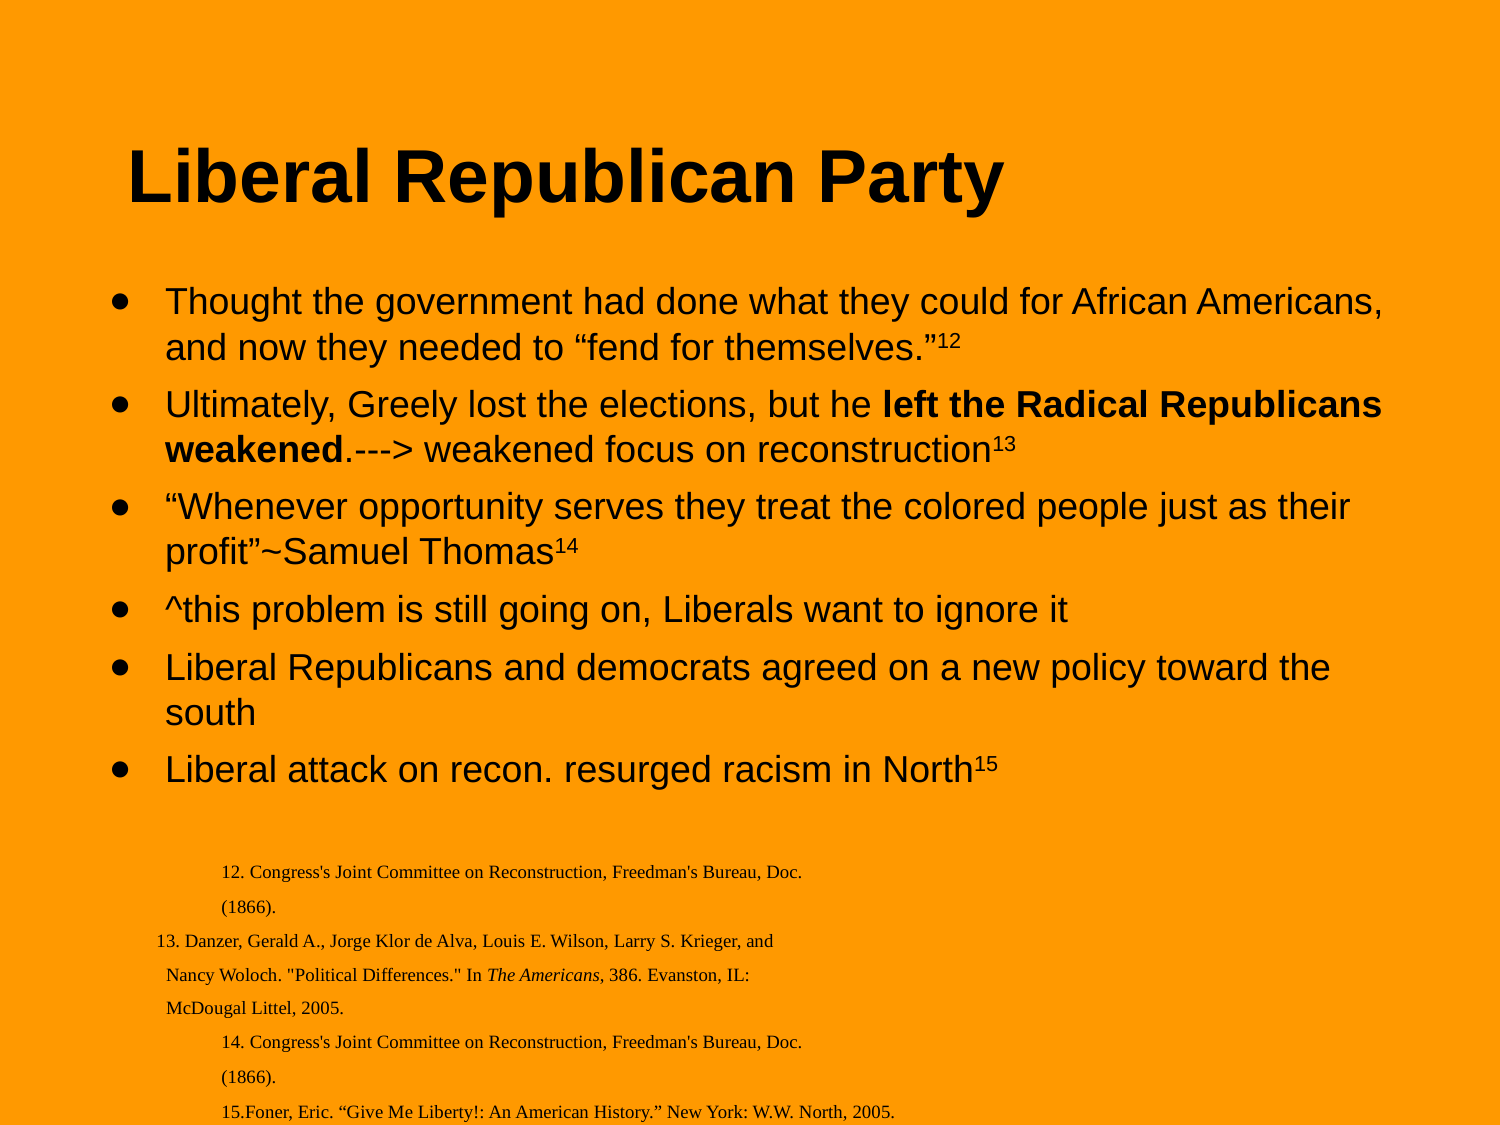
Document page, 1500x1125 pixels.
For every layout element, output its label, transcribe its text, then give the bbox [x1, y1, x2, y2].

title Liberal Republican Party [75, 45, 1425, 233]
list Thought the government had done what they could for African Americans, and now they needed to “fend for themselves.”12 Ultimately, Greely lost the elections, but he left the Radical Republicans weakened.---> weakened focus on reconstruction13 “Whenever opportunity serves they treat the colored people just as their profit”~Samuel Thomas14 ^this problem is still going on, Liberals want to ignore it Liberal Republicans and democrats agreed on a new policy toward the south Liberal attack on recon. resurged racism in North15 12. Congress's Joint Committee on Reconstruction, Freedman's Bureau, Doc. (1866). 13. Danzer, Gerald A., Jorge Klor de Alva, Louis E. Wilson, Larry S. Krieger, and Nancy Woloch. "Political Differences." In The Americans, 386. Evanston, IL: McDougal Littel, 2005. 14. Congress's Joint Committee on Reconstruction, Freedman's Bureau, Doc. (1866). 15.Foner, Eric. “Give Me Liberty!: An American History.” New York: W.W. North, 2005. [75, 262, 1425, 1078]
